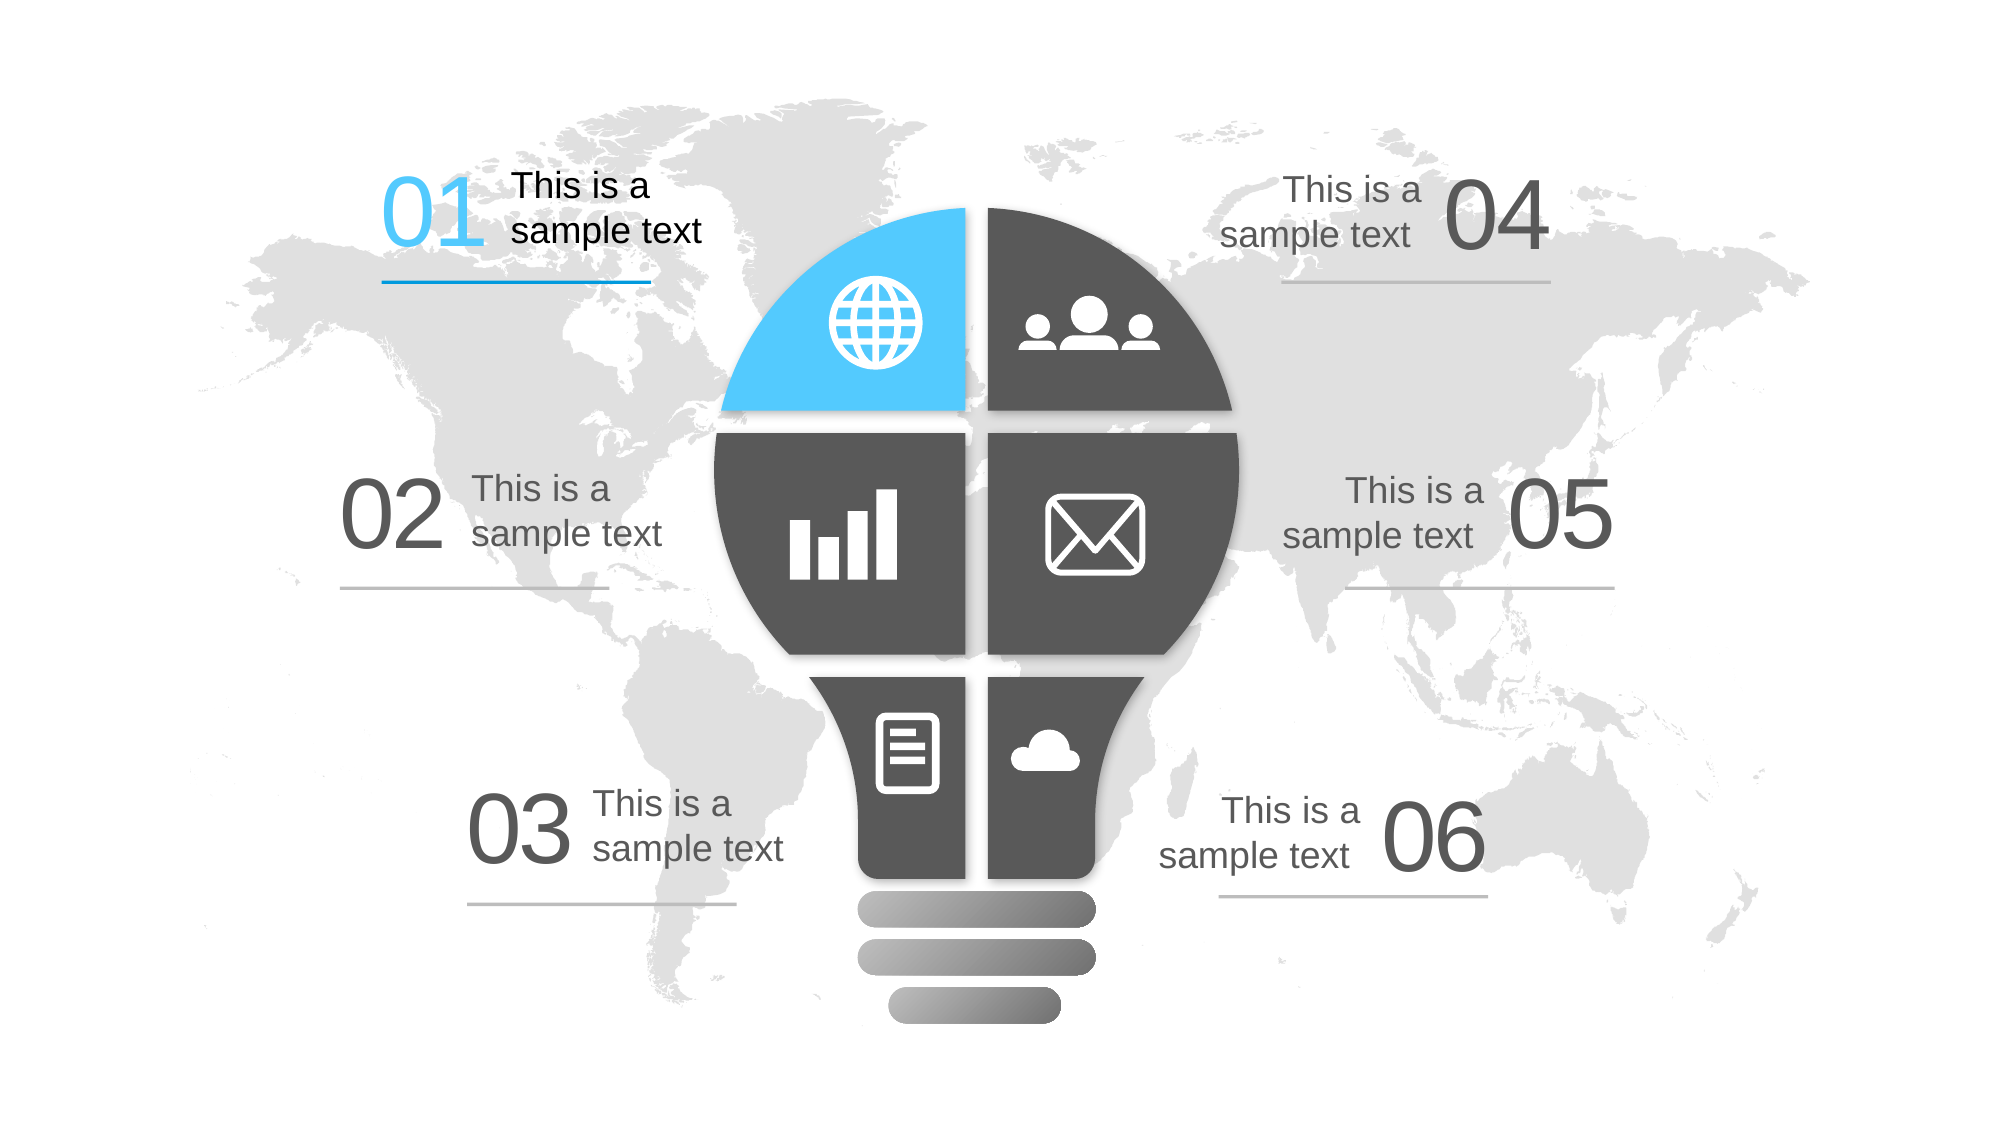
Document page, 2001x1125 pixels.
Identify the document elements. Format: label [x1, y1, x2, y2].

text_box [974, 487, 984, 658]
text_box [987, 677, 1145, 879]
text_box [527, 590, 826, 763]
text_box [987, 433, 1240, 655]
text_box [381, 146, 733, 268]
text_box [467, 763, 815, 885]
text_box [890, 742, 926, 751]
text_box [284, 570, 296, 577]
text_box [1489, 739, 1650, 897]
text_box [876, 489, 897, 580]
text_box [1379, 571, 1467, 586]
text_box [197, 388, 208, 392]
text_box [1610, 904, 1627, 925]
text_box [1278, 956, 1286, 964]
text_box [789, 520, 811, 580]
text_box [1295, 571, 1361, 654]
text_box [1616, 192, 1638, 201]
text_box [210, 386, 221, 390]
text_box [1018, 340, 1057, 350]
text_box [1281, 280, 1551, 284]
text_box [1535, 698, 1550, 705]
text_box [966, 219, 1810, 552]
text_box [1199, 149, 1551, 271]
text_box [646, 907, 706, 1005]
text_box [339, 586, 610, 590]
text_box [888, 987, 1061, 1024]
text_box [576, 104, 710, 146]
text_box [226, 301, 240, 308]
text_box [237, 373, 255, 384]
text_box [628, 571, 654, 581]
text_box [721, 207, 966, 411]
text_box [339, 448, 693, 571]
text_box [890, 756, 926, 765]
text_box [1705, 868, 1759, 948]
text_box [683, 98, 928, 316]
text_box [1128, 314, 1153, 339]
text_box [828, 275, 923, 370]
text_box [1206, 136, 1216, 142]
text_box [890, 728, 916, 737]
text_box [1281, 571, 1294, 576]
text_box [818, 537, 839, 580]
text_box [1653, 709, 1660, 722]
text_box [467, 902, 737, 907]
text_box [1661, 718, 1671, 731]
text_box [1752, 773, 1760, 780]
text_box [1345, 586, 1615, 590]
text_box [242, 233, 728, 448]
text_box [1045, 493, 1146, 576]
text_box [1533, 670, 1542, 689]
text_box [381, 280, 652, 284]
text_box [1222, 560, 1240, 591]
text_box [809, 677, 966, 879]
text_box [847, 511, 868, 580]
text_box [1010, 729, 1080, 771]
text_box [714, 433, 966, 655]
text_box [710, 974, 725, 982]
text_box [634, 588, 645, 592]
text_box [1389, 590, 1535, 741]
text_box [1070, 295, 1108, 333]
text_box [553, 126, 597, 146]
text_box [1375, 128, 1417, 149]
text_box [811, 993, 821, 1000]
text_box [1024, 137, 1097, 182]
text_box [515, 571, 558, 586]
text_box [295, 578, 301, 586]
text_box [1213, 124, 1238, 136]
text_box [1173, 129, 1204, 143]
text_box [857, 939, 1096, 976]
text_box [1218, 128, 1264, 143]
text_box [1588, 205, 1606, 217]
text_box [1121, 340, 1161, 350]
text_box [987, 207, 1233, 411]
text_box [577, 571, 599, 586]
text_box [857, 891, 1096, 928]
text_box [1025, 314, 1051, 339]
text_box [1695, 789, 1711, 804]
text_box [1019, 626, 1203, 856]
text_box [652, 579, 679, 593]
text_box [1547, 684, 1648, 740]
text_box [655, 885, 729, 902]
text_box [1262, 448, 1615, 571]
text_box [1576, 185, 1614, 202]
text_box [1705, 760, 1715, 772]
text_box [1059, 335, 1119, 350]
text_box [1138, 771, 1489, 893]
text_box [875, 712, 940, 795]
text_box [1218, 895, 1489, 899]
